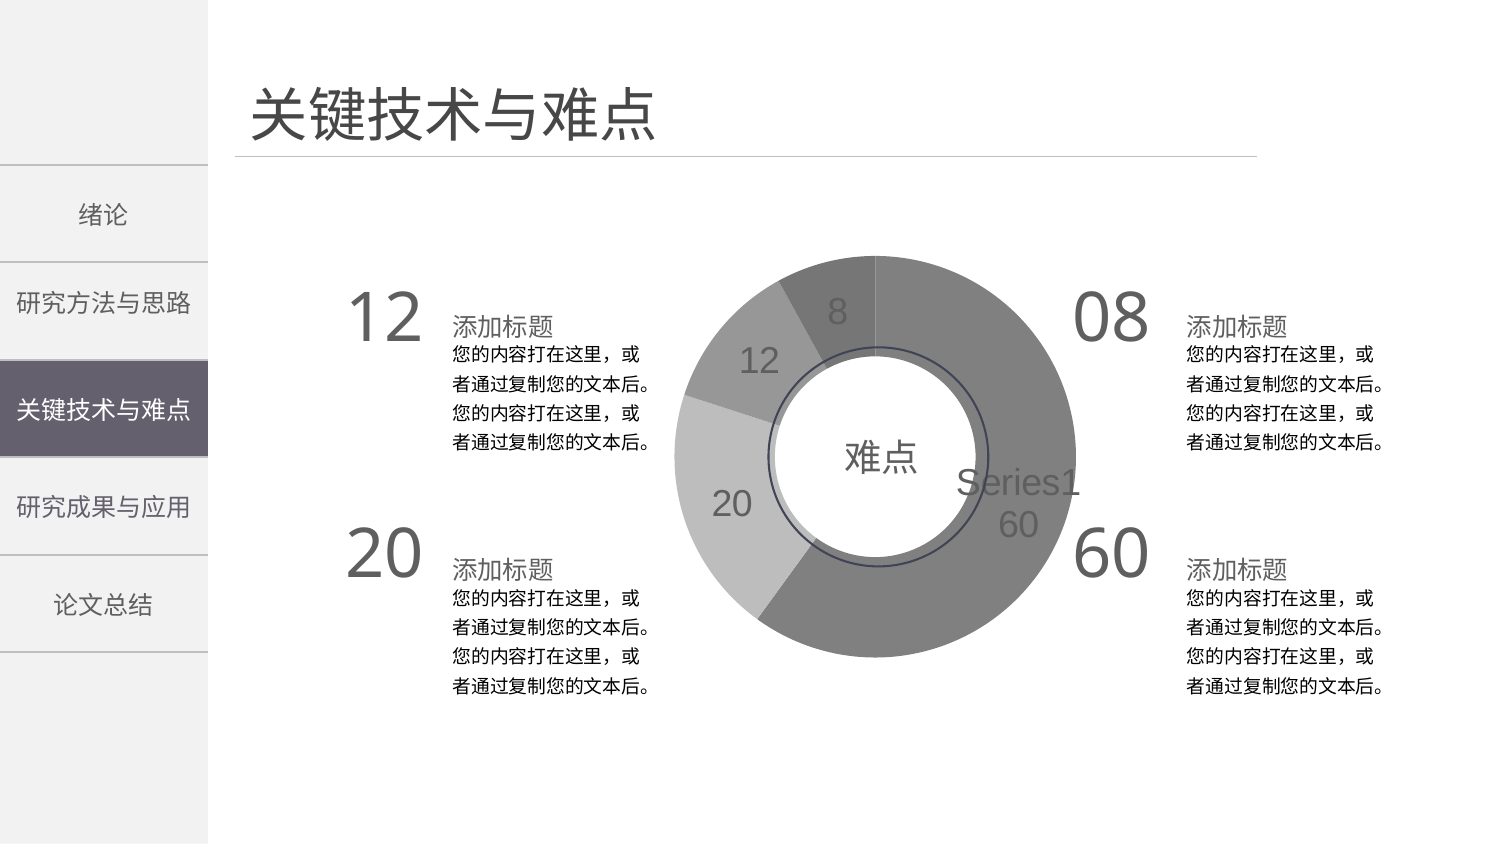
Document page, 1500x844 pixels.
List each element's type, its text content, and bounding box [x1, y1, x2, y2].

text_box 添加标题 [1177, 290, 1359, 344]
text_box 添加标题 [443, 290, 624, 344]
text_box 您的内容打在这里，或者通过复制您的文本后。您的内容打在这里，或者通过复制您的文本后。 [1177, 331, 1401, 488]
text_box 您的内容打在这里，或者通过复制您的文本后。您的内容打在这里，或者通过复制您的文本后。 [1177, 575, 1401, 731]
text_box 您的内容打在这里，或者通过复制您的文本后。您的内容打在这里，或者通过复制您的文本后。 [443, 575, 666, 731]
text_box 20 [336, 504, 434, 596]
chart [665, 245, 1091, 669]
text_box 12 [336, 267, 434, 360]
text_box 08 [1091, 267, 1161, 360]
text_box 您的内容打在这里，或者通过复制您的文本后。您的内容打在这里，或者通过复制您的文本后。 [443, 331, 665, 488]
text_box 60 [1091, 504, 1161, 596]
text_box 添加标题 [1177, 534, 1359, 588]
text_box 添加标题 [443, 534, 624, 588]
